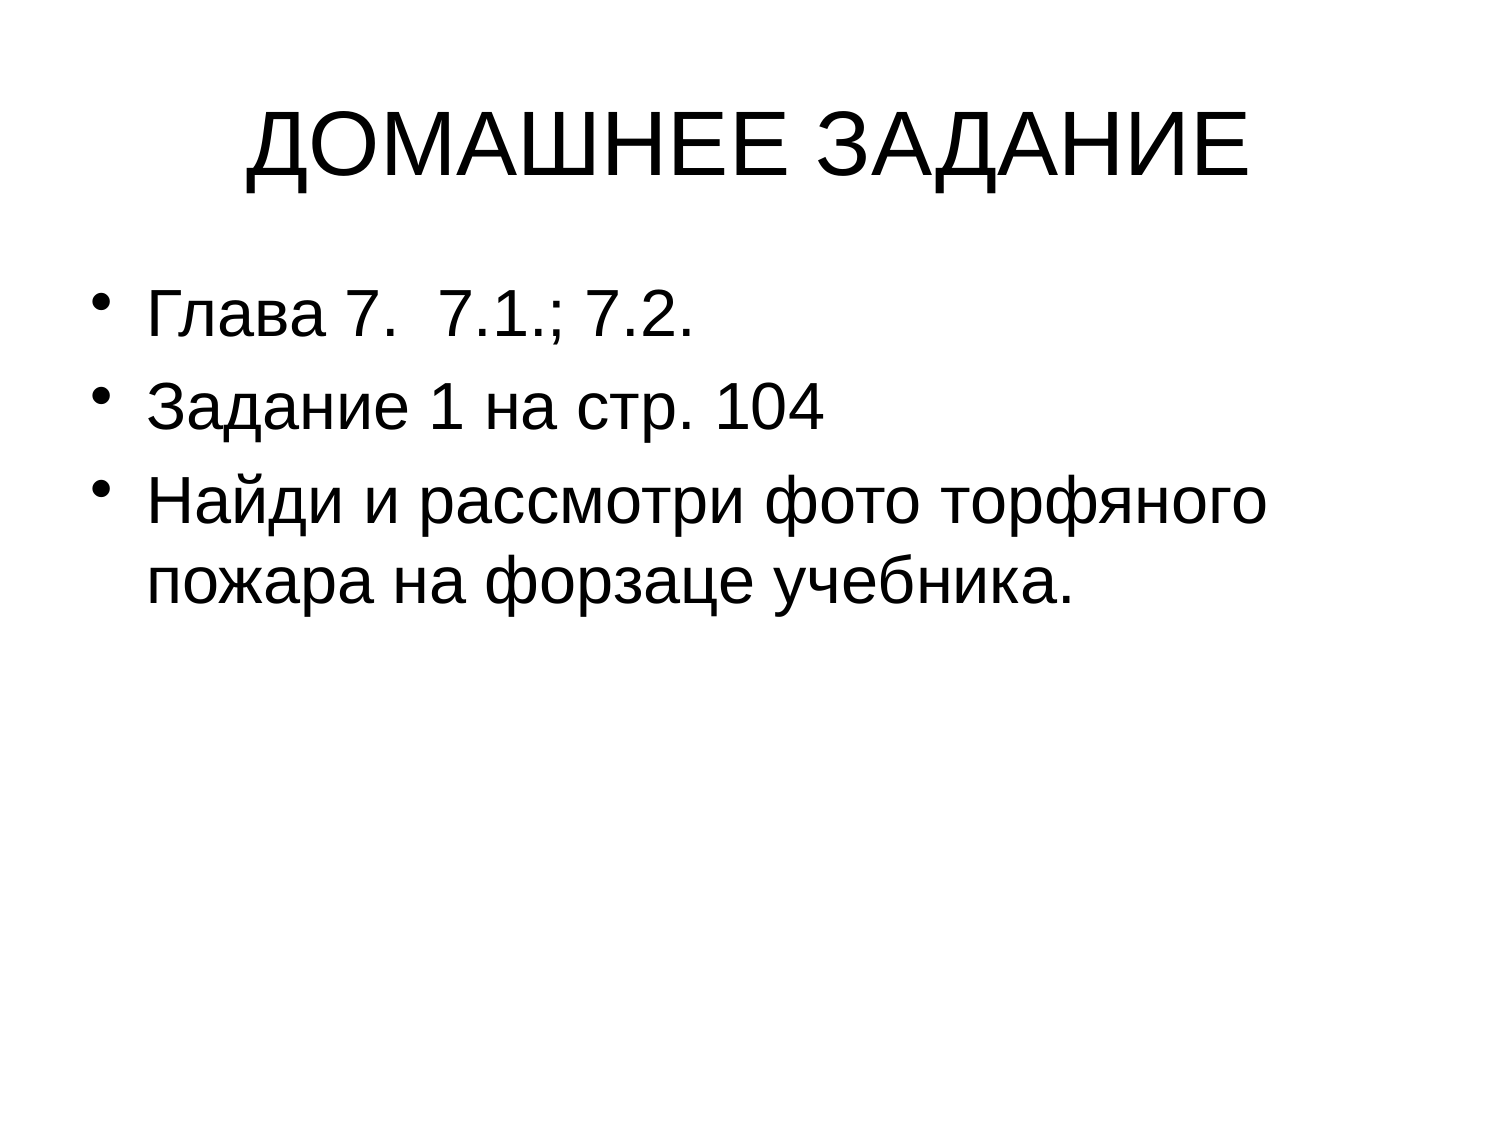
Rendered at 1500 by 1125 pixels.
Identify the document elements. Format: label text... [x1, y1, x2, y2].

list Глава 7. 7.1.; 7.2. Задание 1 на стр. 104 Найди и рассмотри фото торфяного пожара на форзаце учебника. [74, 262, 1426, 1006]
title ДОМАШНЕЕ ЗАДАНИЕ [74, 44, 1426, 233]
